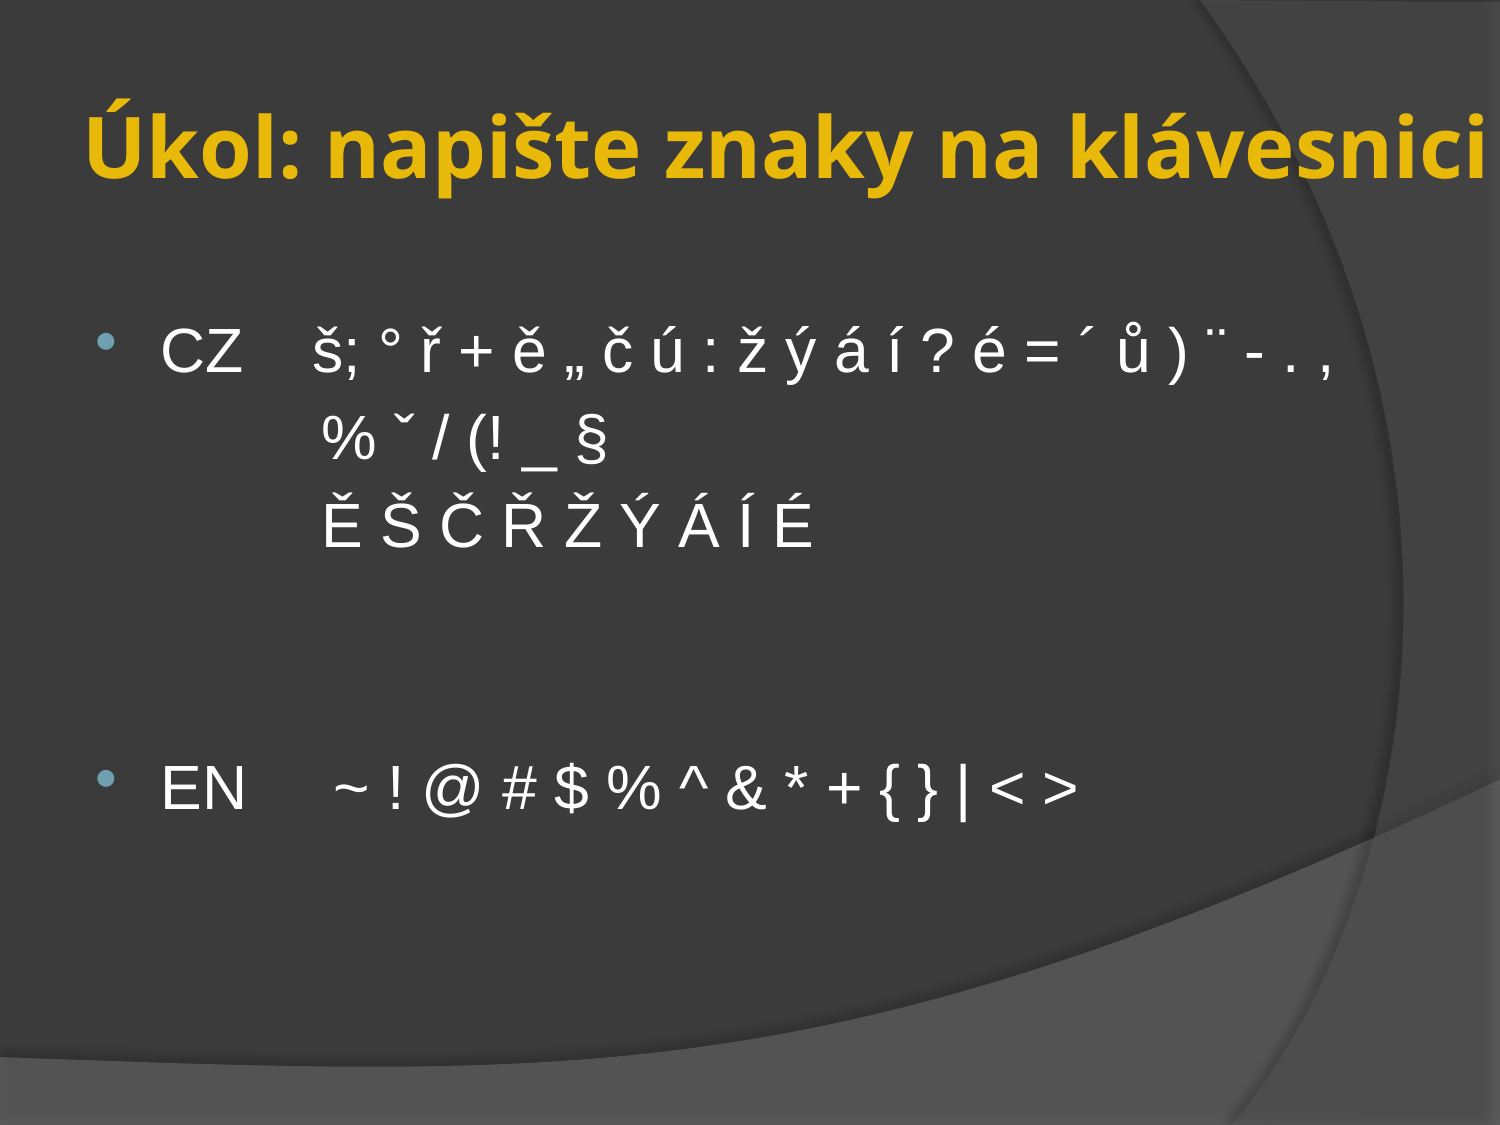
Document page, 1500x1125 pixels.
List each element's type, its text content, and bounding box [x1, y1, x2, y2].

list CZ š; ° ř + ě „ č ú : ž ý á í ? é = ´ ů ) ¨ - . , % ˇ / (! _ § Ě Š Č Ř Ž Ý Á Í É EN ~ ! @ # $ % ^ & * + { } | < > [76, 302, 1425, 1046]
title Úkol: napište znaky na klávesnici [75, 45, 1500, 244]
